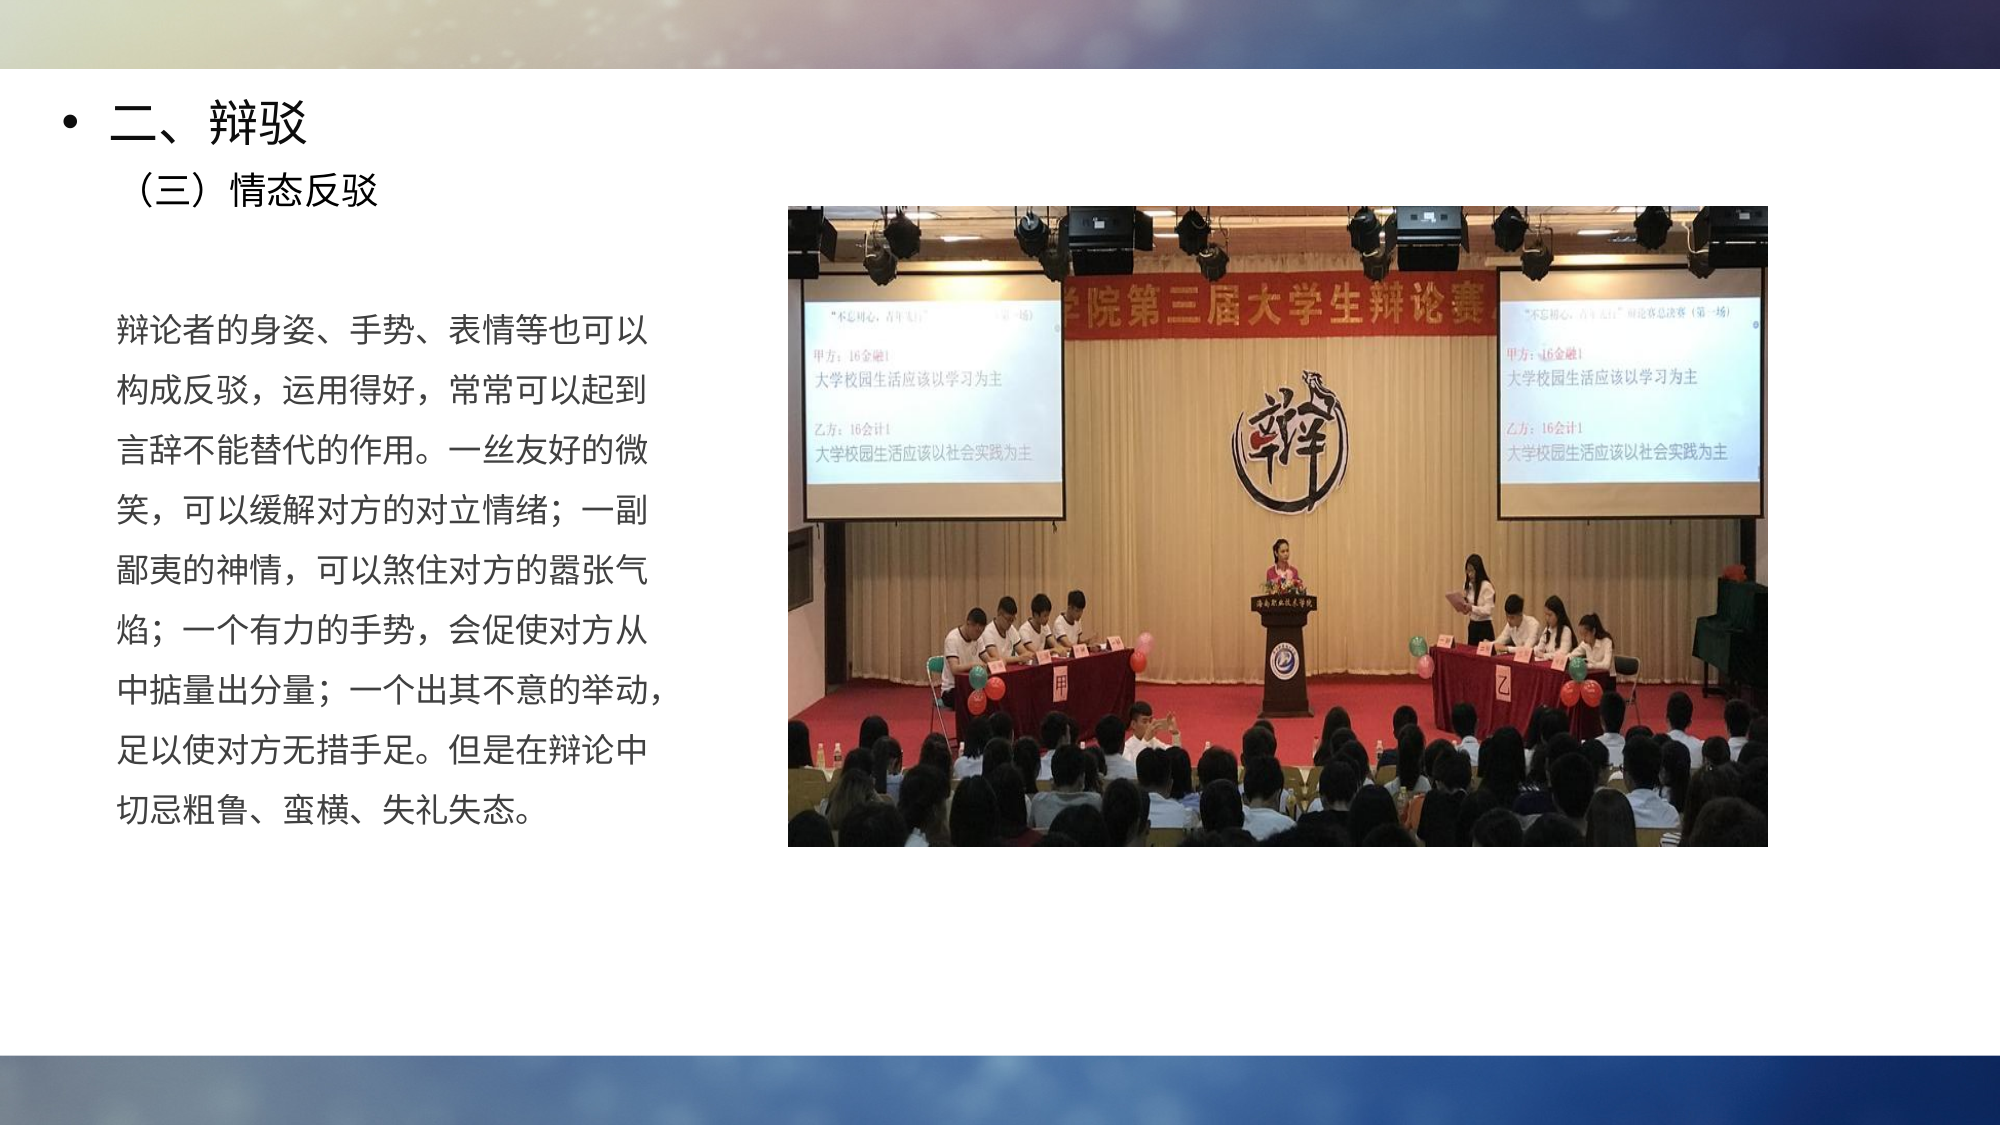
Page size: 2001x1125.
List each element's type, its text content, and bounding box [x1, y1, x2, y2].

picture [0, 1056, 2000, 1125]
text_box 二、辩驳 [46, 84, 570, 160]
picture [0, 0, 2000, 69]
picture [788, 206, 1768, 847]
text_box （三）情态反驳 [101, 159, 395, 220]
text_box 辩论者的身姿、手势、表情等也可以构成反驳，运用得好，常常可以起到言辞不能替代的作用。一丝友好的微笑，可以缓解对方的对立情绪；一副鄙夷的神情，可以煞住对方的嚣张气焰；一个有力的手势，会促使对方从中掂量出分量；一个出其不意的举动，足以使对方无措手足。但是在辩论中切忌粗鲁、蛮横、失礼失态。 [101, 282, 676, 836]
